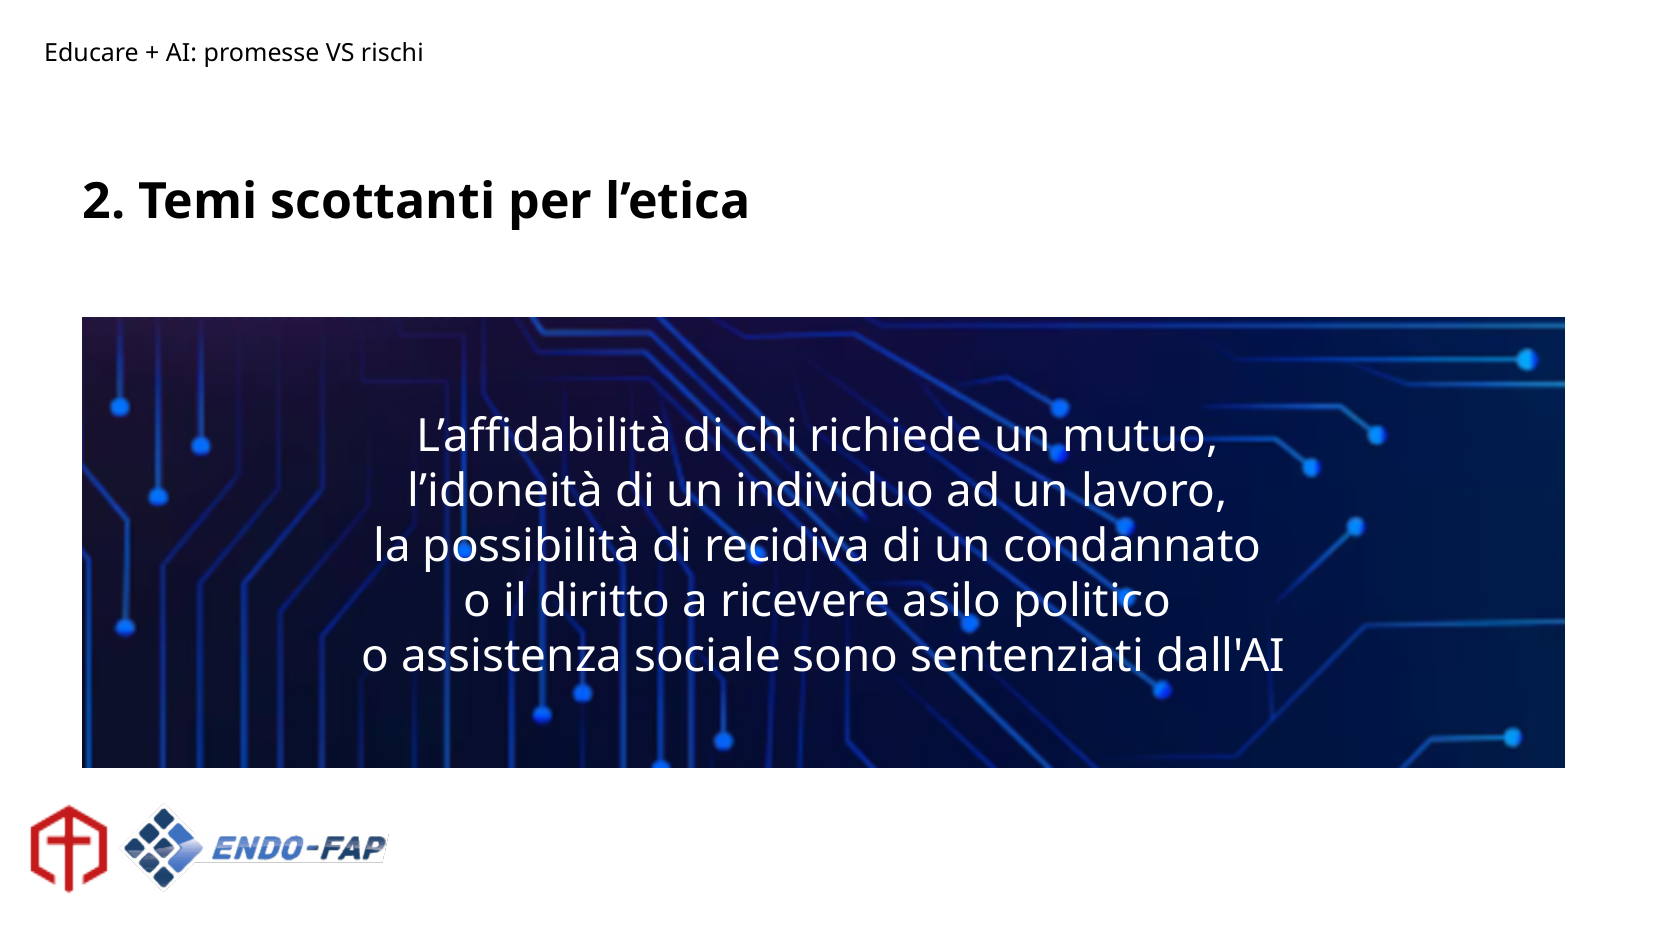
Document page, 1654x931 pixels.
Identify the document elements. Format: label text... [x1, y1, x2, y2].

title 2. Temi scottanti per l’etica [82, 135, 1565, 261]
picture [29, 803, 110, 896]
list L’affidabilità di chi richiede un mutuo, l’idoneità di un individuo ad un lavoro, la possibilità di recidiva di un condannato o il diritto a ricevere asilo politico o assistenza sociale sono sentenziati dall'AI [82, 318, 1565, 768]
picture [118, 803, 393, 892]
